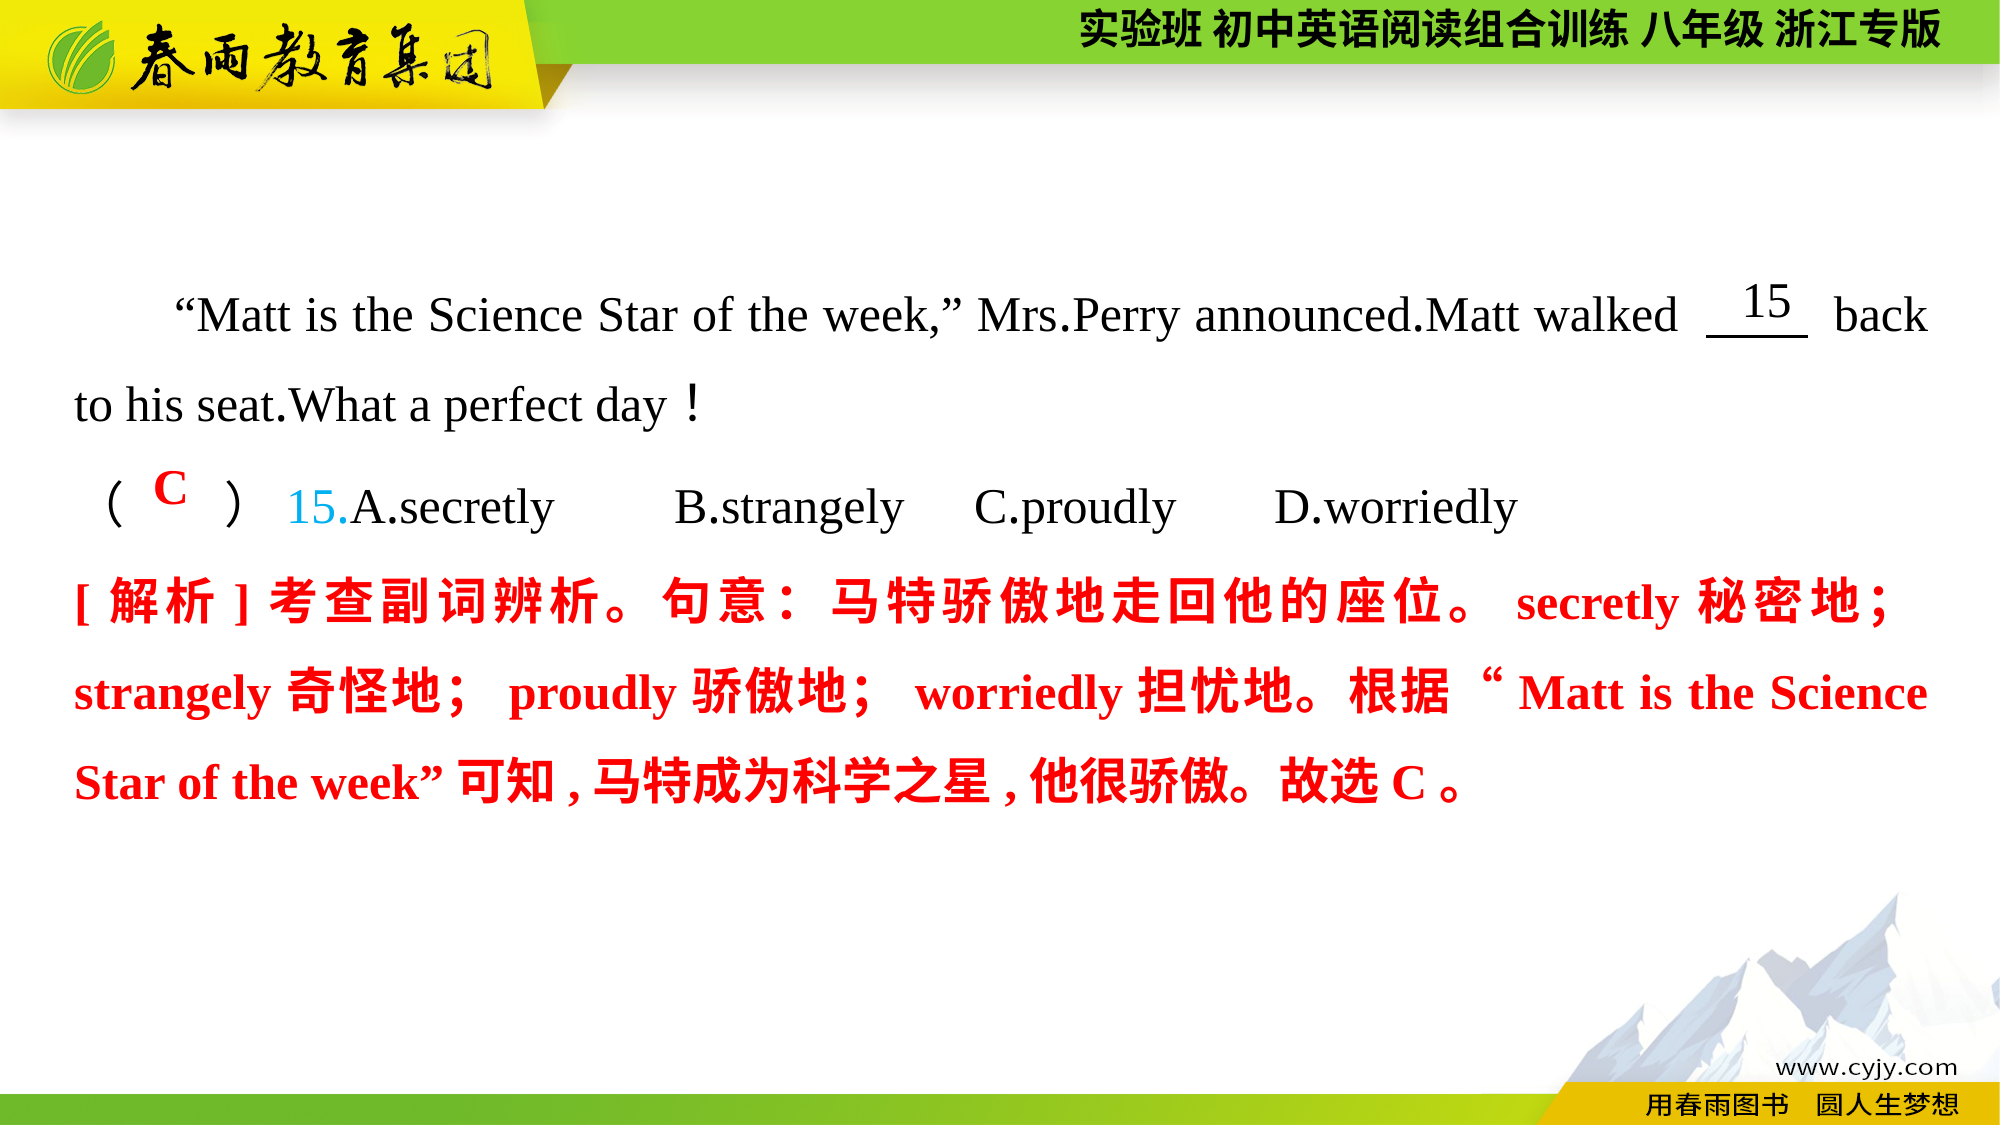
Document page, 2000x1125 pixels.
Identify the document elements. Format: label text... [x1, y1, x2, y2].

text_box 15 [1726, 260, 1807, 336]
text_box C [138, 447, 204, 523]
text_box [解析]考查副词辨析。句意：马特骄傲地走回他的座位。secretly秘密地；strangely奇怪地；proudly骄傲地；worriedly担忧地。根据“Matt is the Science Star of the week”可知,马特成为科学之星,他很骄傲。故选C。 [59, 531, 1944, 817]
picture [0, 0, 2000, 1125]
list “Matt is the Science Star of the week,” Mrs.Perry announced.Matt walked back to his seat.What a perfect day！ [59, 243, 1944, 441]
text_box （ ）15.A.secretly B.strangely C.proudly D.worriedly [59, 441, 1944, 531]
